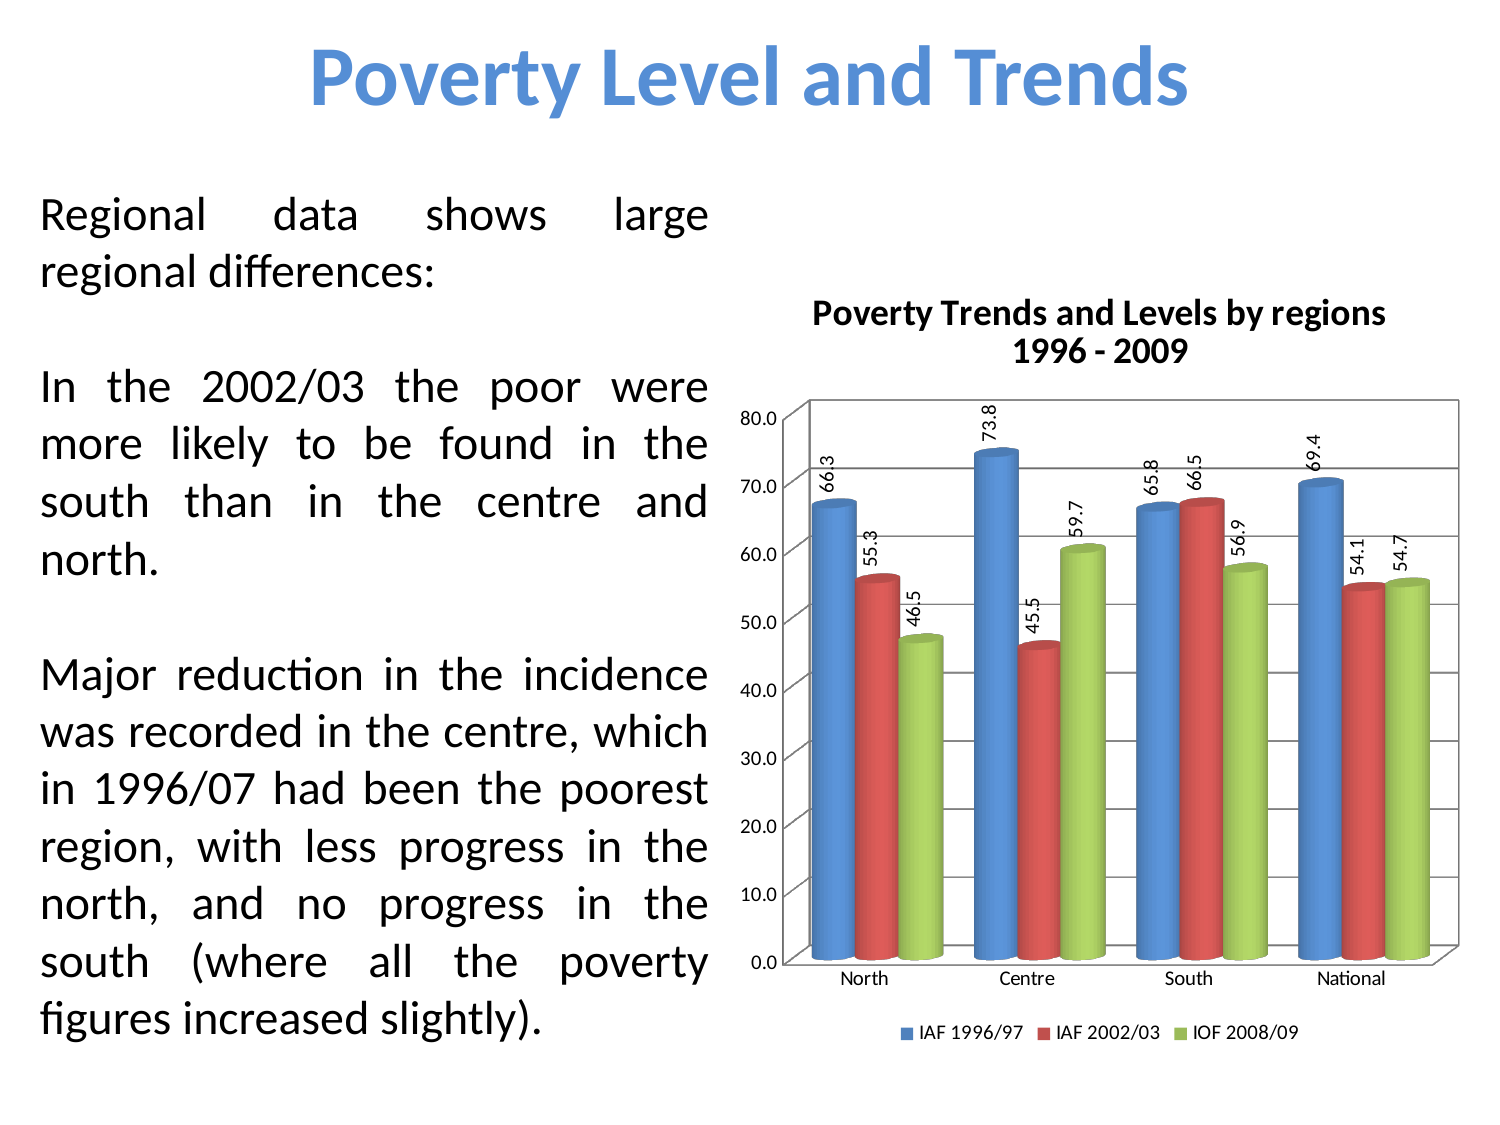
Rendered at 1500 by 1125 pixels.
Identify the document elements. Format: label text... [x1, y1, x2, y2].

chart [724, 262, 1476, 1051]
title Poverty Level and Trends [75, 12, 1425, 130]
text_box Regional data shows large regional differences: In the 2002/03 the poor were more likely to be found in the south than in the centre and north. Major reduction in the incidence was recorded in the centre, which in 1996/07 had been the poorest region, with less progress in the north, and no progress in the south (where all the poverty figures increased slightly). [24, 174, 725, 1052]
